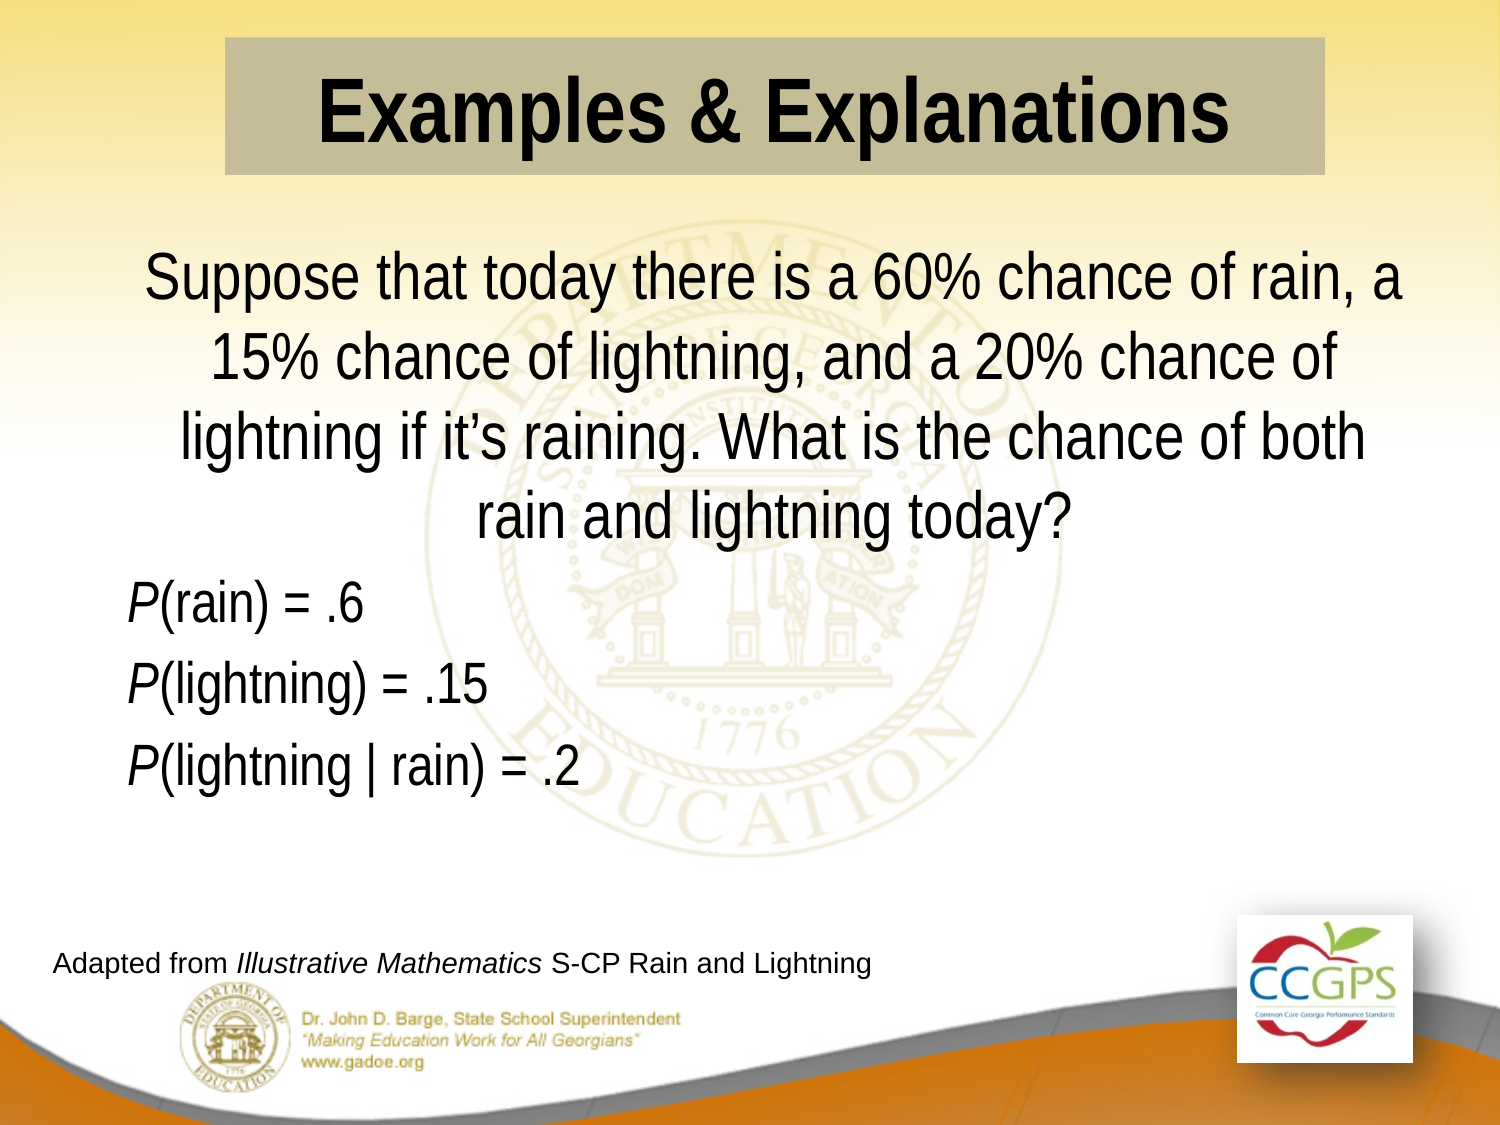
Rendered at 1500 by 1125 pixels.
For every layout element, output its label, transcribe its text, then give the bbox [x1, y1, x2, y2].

text_box Examples & Explanations [225, 37, 1325, 175]
picture [0, 0, 1500, 1125]
text_box Adapted from Illustrative Mathematics S-CP Rain and Lightning [37, 936, 888, 987]
subtitle Suppose that today there is a 60% chance of rain, a 15% chance of lightning, and a 20% chance of lightning if it’s raining. What is the chance of both rain and lightning today? P(rain) = .6 P(lightning) = .15 P(lightning | rain) = .2 [112, 224, 1438, 988]
